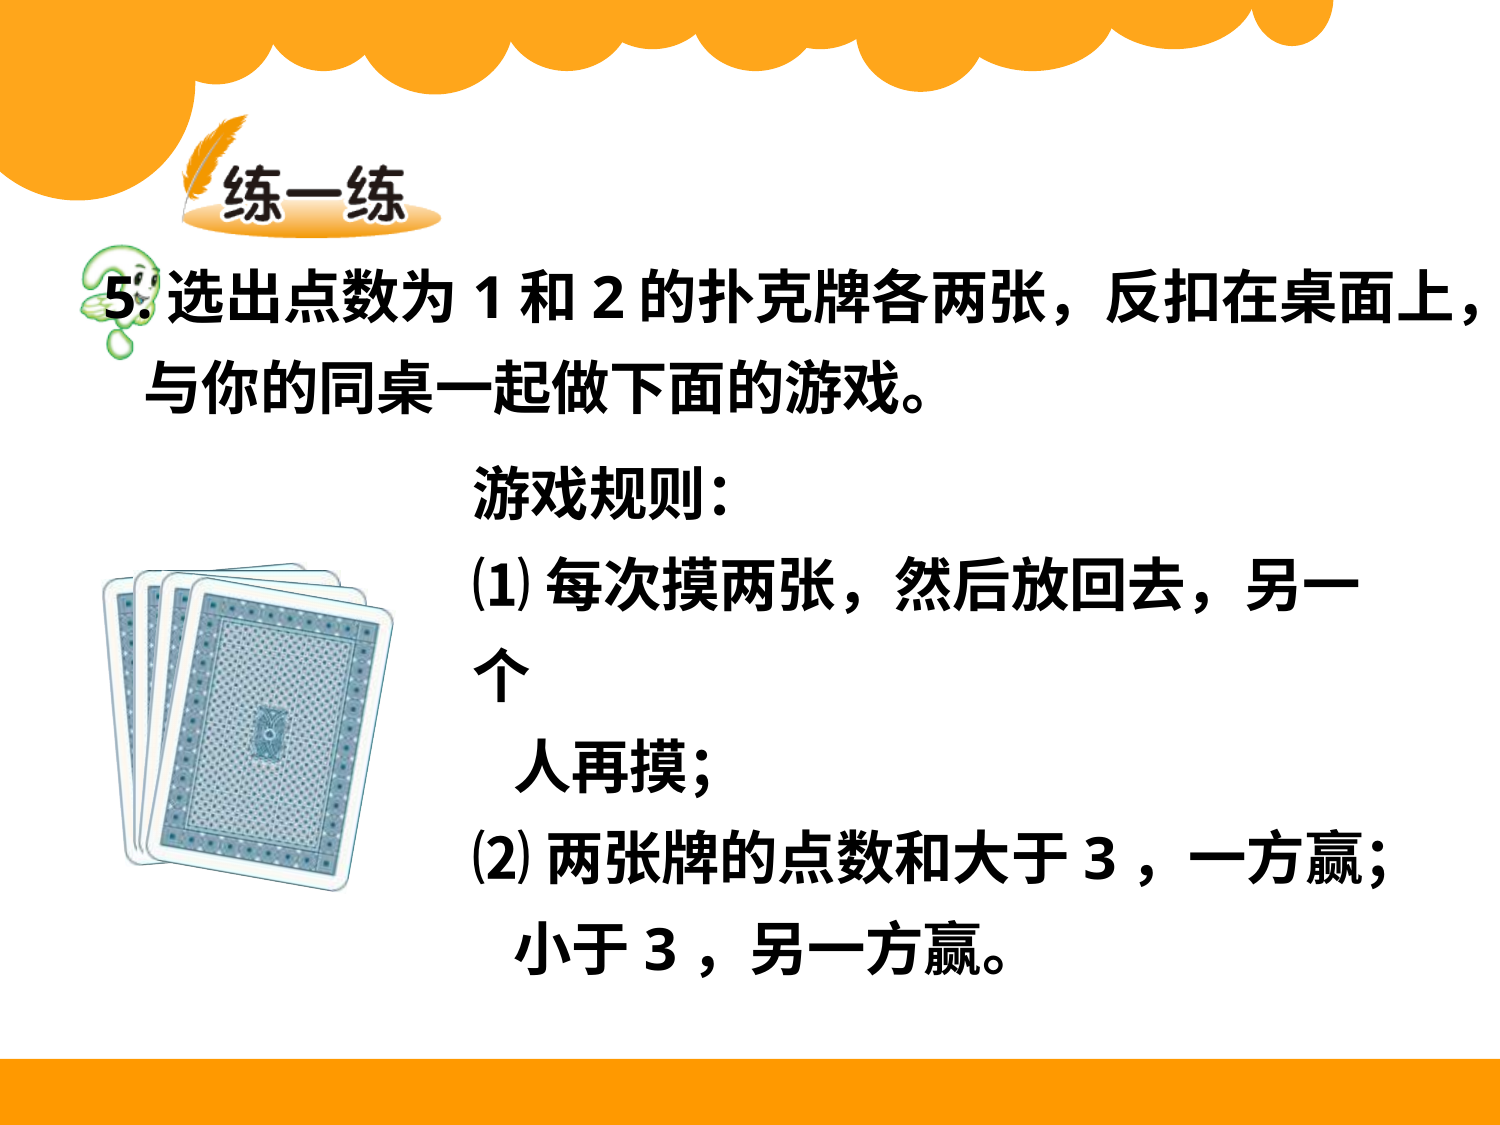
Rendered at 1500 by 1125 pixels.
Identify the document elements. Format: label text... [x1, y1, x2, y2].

picture [101, 562, 395, 893]
picture [78, 243, 162, 362]
text_box 5.选出点数为1和2的扑克牌各两张，反扣在桌面上， 与你的同桌一起做下面的游戏。 [88, 231, 1471, 429]
text_box 游戏规则： ⑴每次摸两张，然后放回去，另一个 人再摸； ⑵两张牌的点数和大于3，一方赢； 小于3，另一方赢。 [458, 428, 1427, 990]
picture [163, 113, 459, 244]
